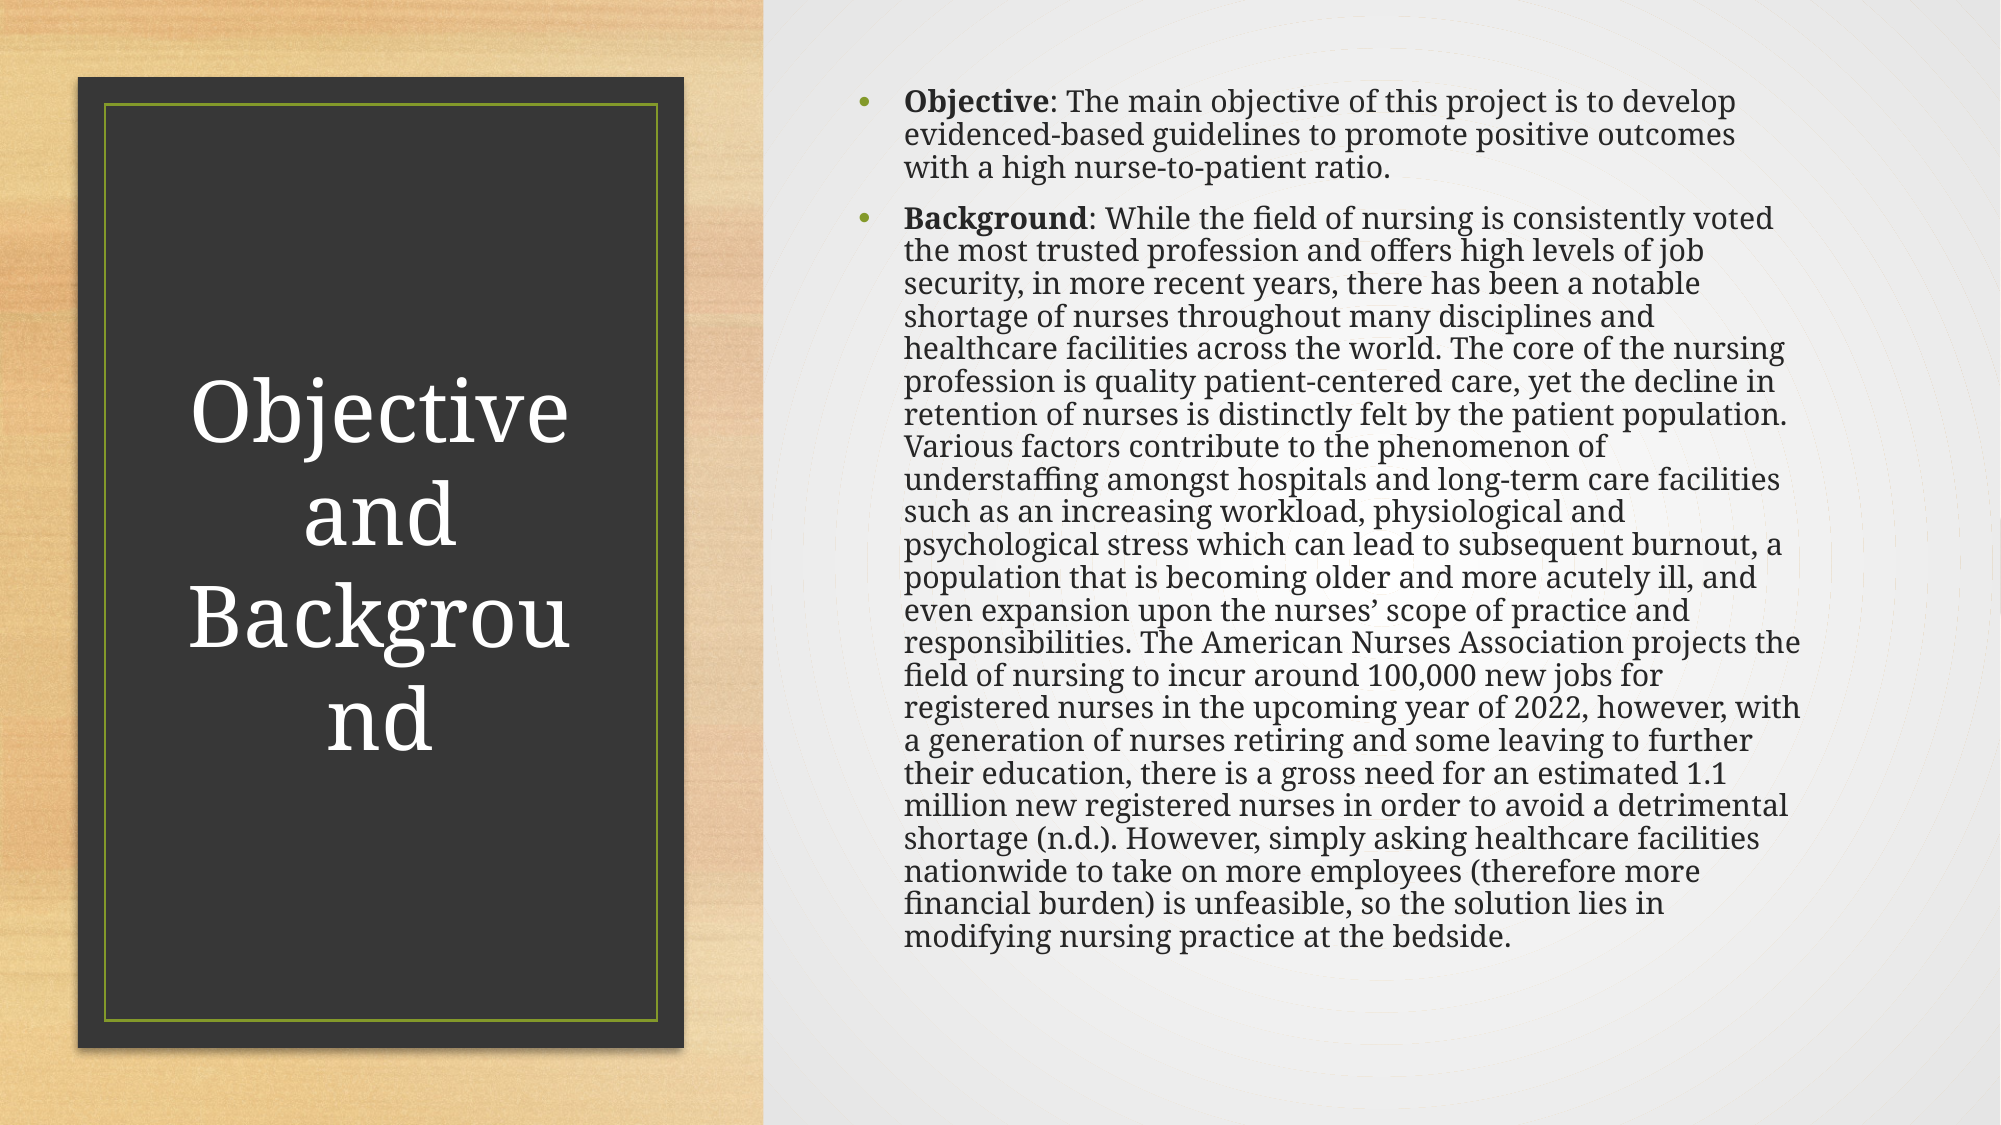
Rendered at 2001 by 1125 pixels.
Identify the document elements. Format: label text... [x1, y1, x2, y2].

text_box [104, 103, 658, 1021]
text_box [762, 0, 2000, 1125]
title Objective and Background [156, 156, 605, 968]
text_box [0, 0, 762, 1125]
text_box [77, 76, 685, 1049]
list Objective: The main objective of this project is to develop evidenced-based guidelines to promote positive outcomes with a high nurse-to-patient ratio. Background: While the field of nursing is consistently voted the most trusted profession and offers high levels of job security, in more recent years, there has been a notable shortage of nurses throughout many disciplines and healthcare facilities across the world. The core of the nursing profession is quality patient-centered care, yet the decline in retention of nurses is distinctly felt by the patient population. Various factors contribute to the phenomenon of understaffing amongst hospitals and long-term care facilities such as an increasing workload, physiological and psychological stress which can lead to subsequent burnout, a population that is becoming older and more acutely ill, and even expansion upon the nurses’ scope of practice and responsibilities. The American Nurses Association projects the field of nursing to incur around 100,000 new jobs for registered nurses in the upcoming year of 2022, however, with a generation of nurses retiring and some leaving to further their education, there is a gross need for an estimated 1.1 million new registered nurses in order to avoid a detrimental shortage (n.d.). However, simply asking healthcare facilities nationwide to take on more employees (therefore more financial burden) is unfeasible, so the solution lies in modifying nursing practice at the bedside. [843, 77, 1820, 964]
